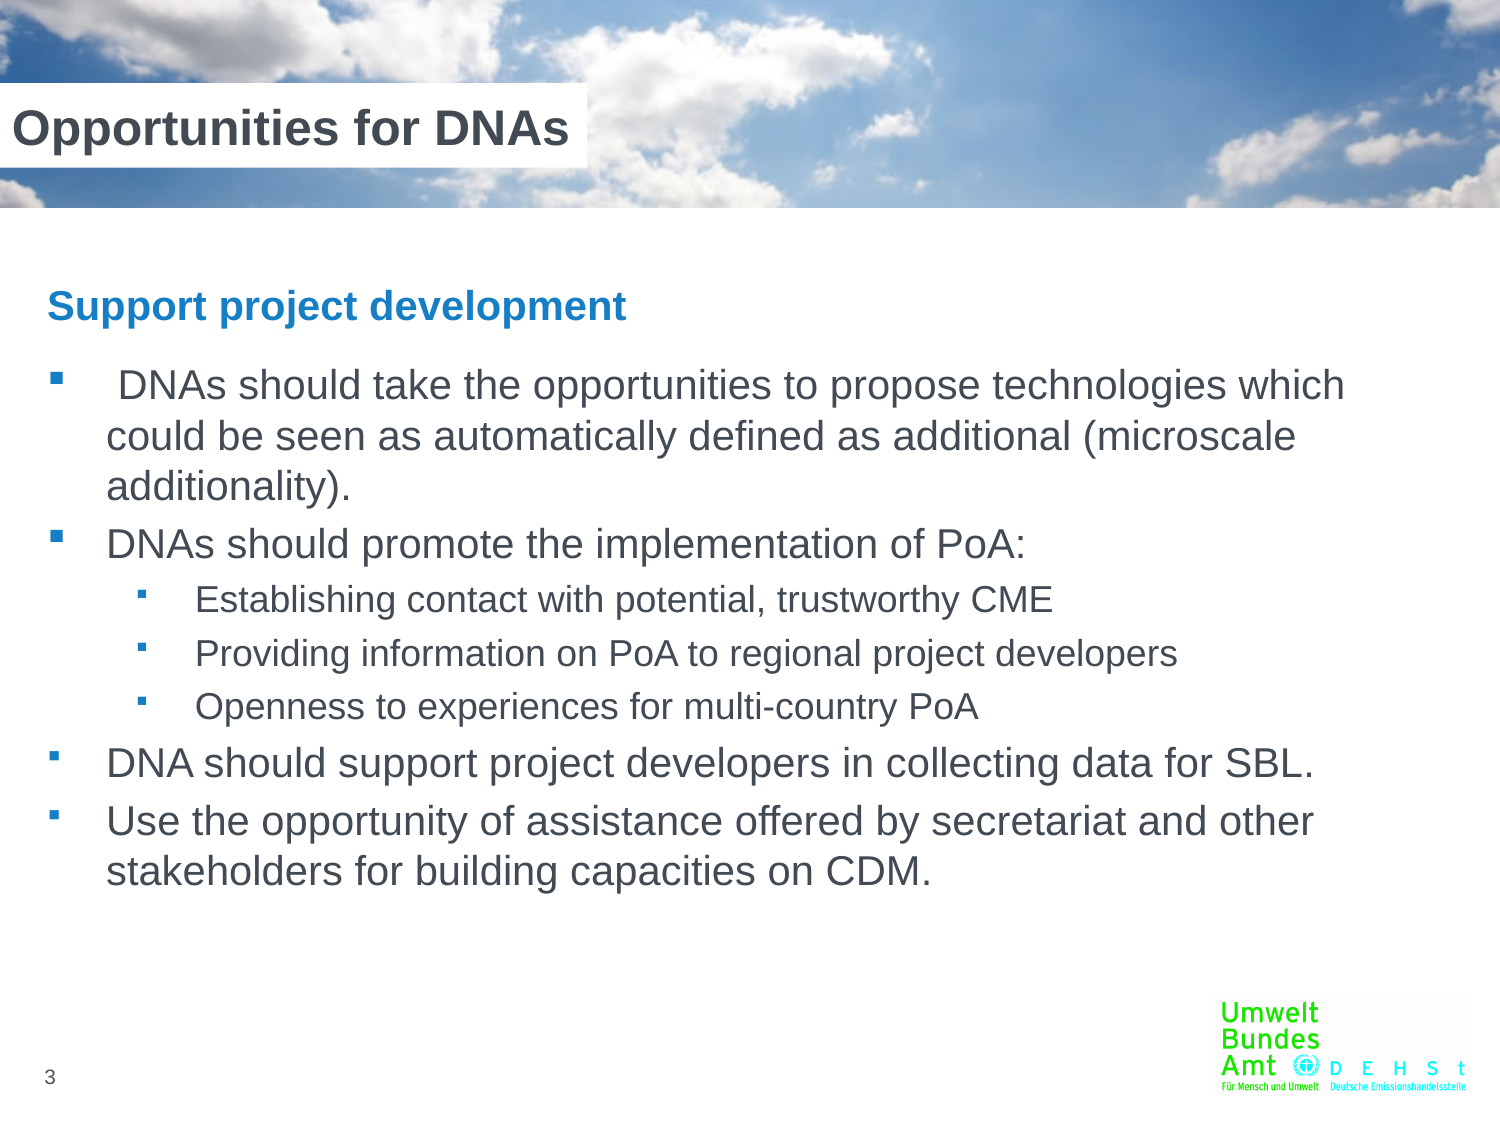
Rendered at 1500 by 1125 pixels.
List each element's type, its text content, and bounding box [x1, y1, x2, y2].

slide_number 3 [29, 1057, 113, 1094]
picture [0, 0, 1500, 208]
list DNAs should take the opportunities to propose technologies which could be seen as automatically defined as additional (microscale additionality). DNAs should promote the implementation of PoA: Establishing contact with potential, trustworthy CME Providing information on PoA to regional project developers Openness to experiences for multi-country PoA DNA should support project developers in collecting data for SBL. Use the opportunity of assistance offered by secretariat and other stakeholders for building capacities on CDM. [41, 346, 1459, 976]
list Support project development [41, 267, 1459, 342]
title Opportunities for DNAs [0, 83, 588, 168]
picture [1214, 998, 1471, 1094]
